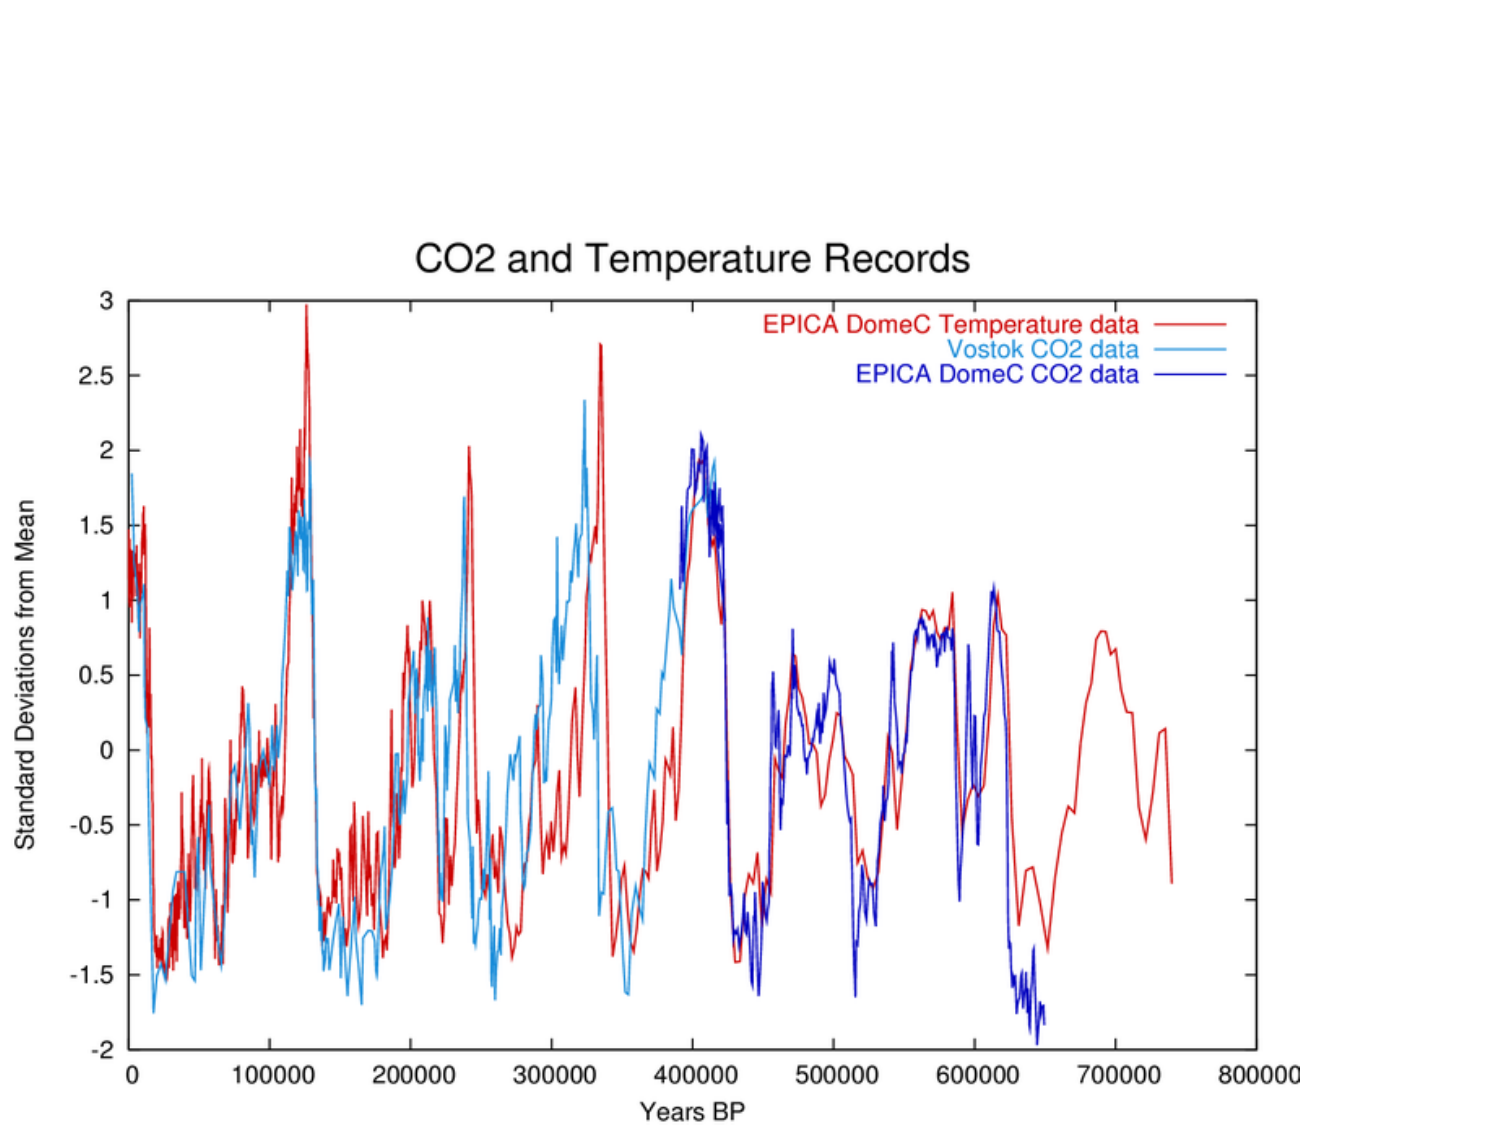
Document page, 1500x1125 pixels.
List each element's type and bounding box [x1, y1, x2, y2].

list [0, 225, 1301, 1125]
